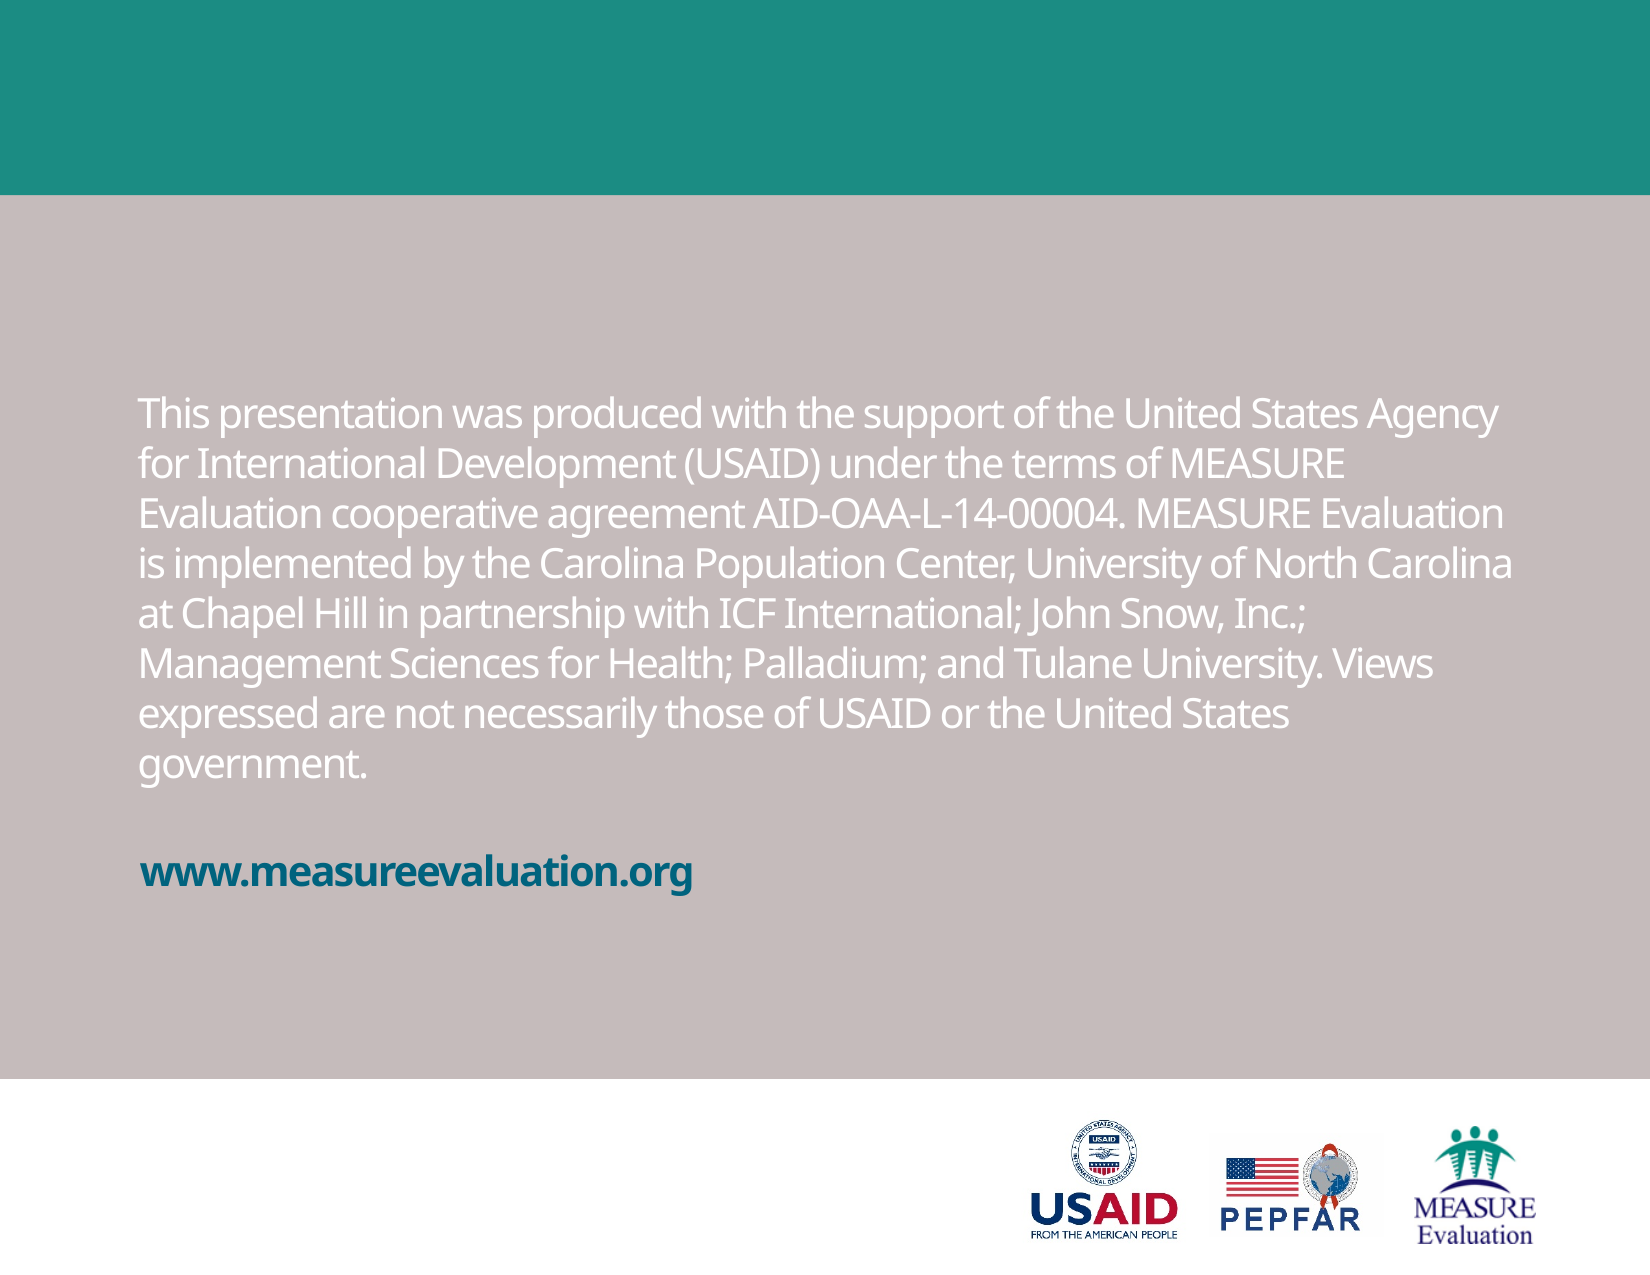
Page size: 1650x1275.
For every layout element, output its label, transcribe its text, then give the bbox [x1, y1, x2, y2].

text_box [1214, 1126, 1536, 1244]
text_box This presentation was produced with the support of the United States Agency for International Development (USAID) under the terms of MEASURE Evaluation cooperative agreement AID-OAA-L-14-00004. MEASURE Evaluation is implemented by the Carolina Population Center, University of North Carolina at Chapel Hill in partnership with ICF International; John Snow, Inc.; Management Sciences for Health; Palladium; and Tulane University. Views expressed are not necessarily those of USAID or the United States government. www.measureevaluation.org [137, 386, 1513, 896]
text_box [0, 196, 1650, 1079]
text_box [0, 0, 1650, 196]
picture [999, 1089, 1210, 1269]
